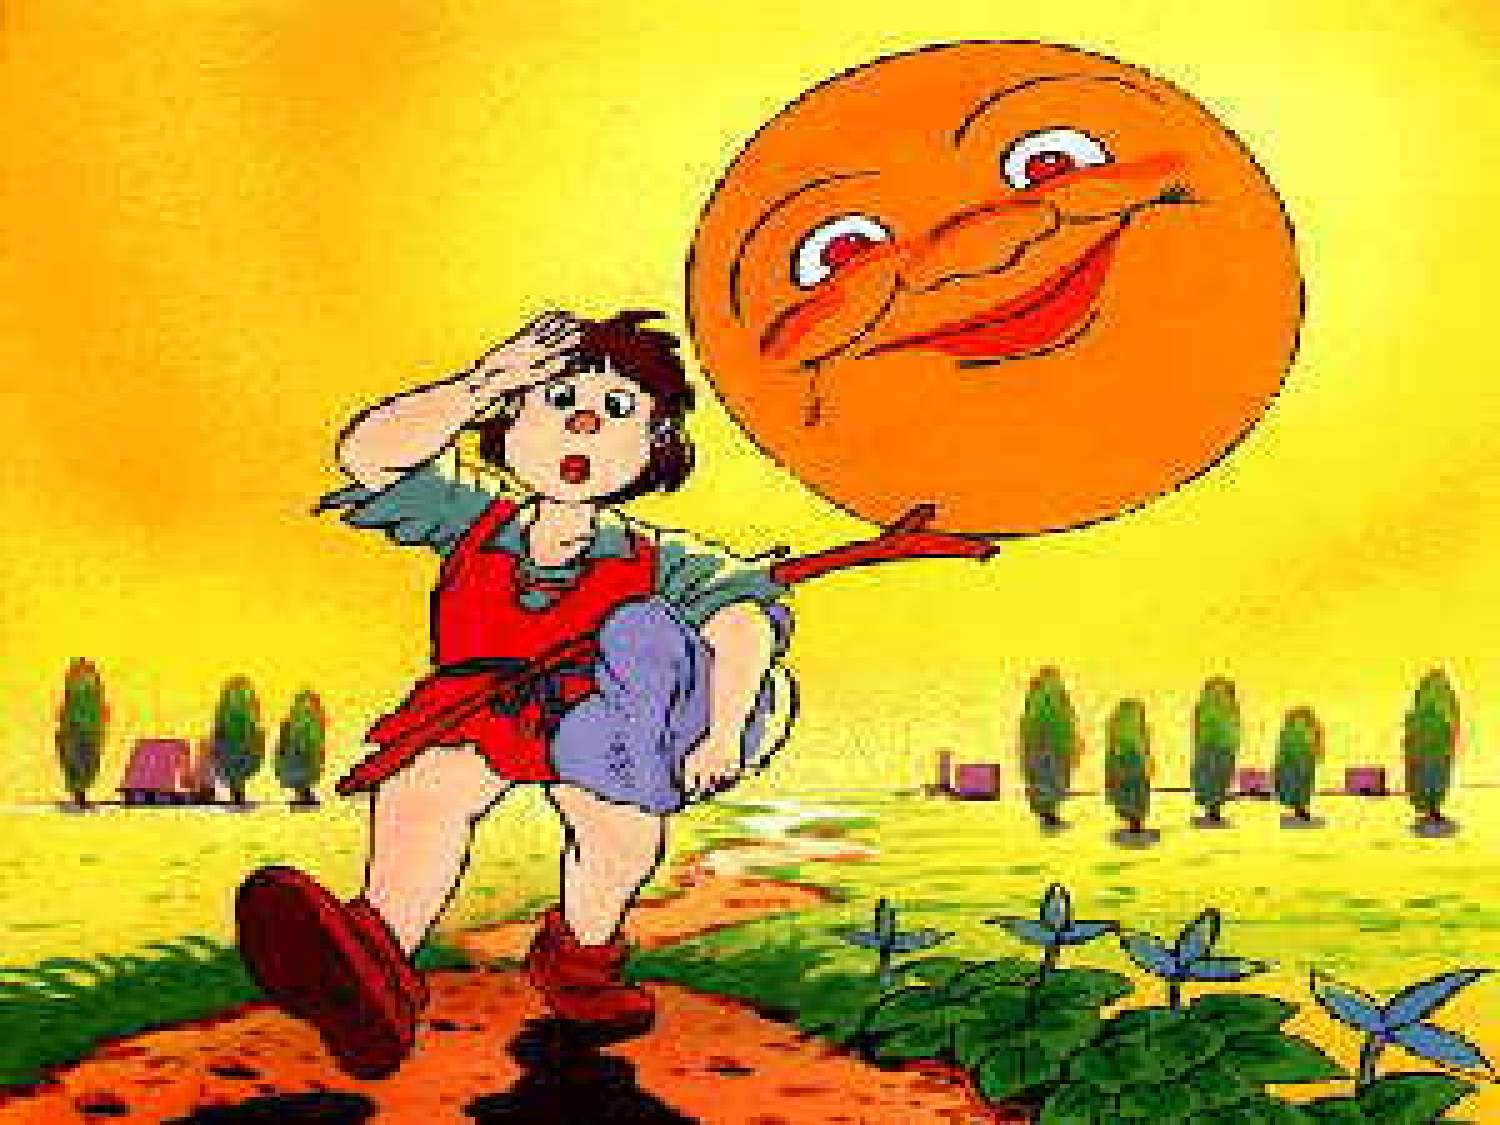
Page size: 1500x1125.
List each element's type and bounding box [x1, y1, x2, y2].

list [0, 0, 1500, 1125]
